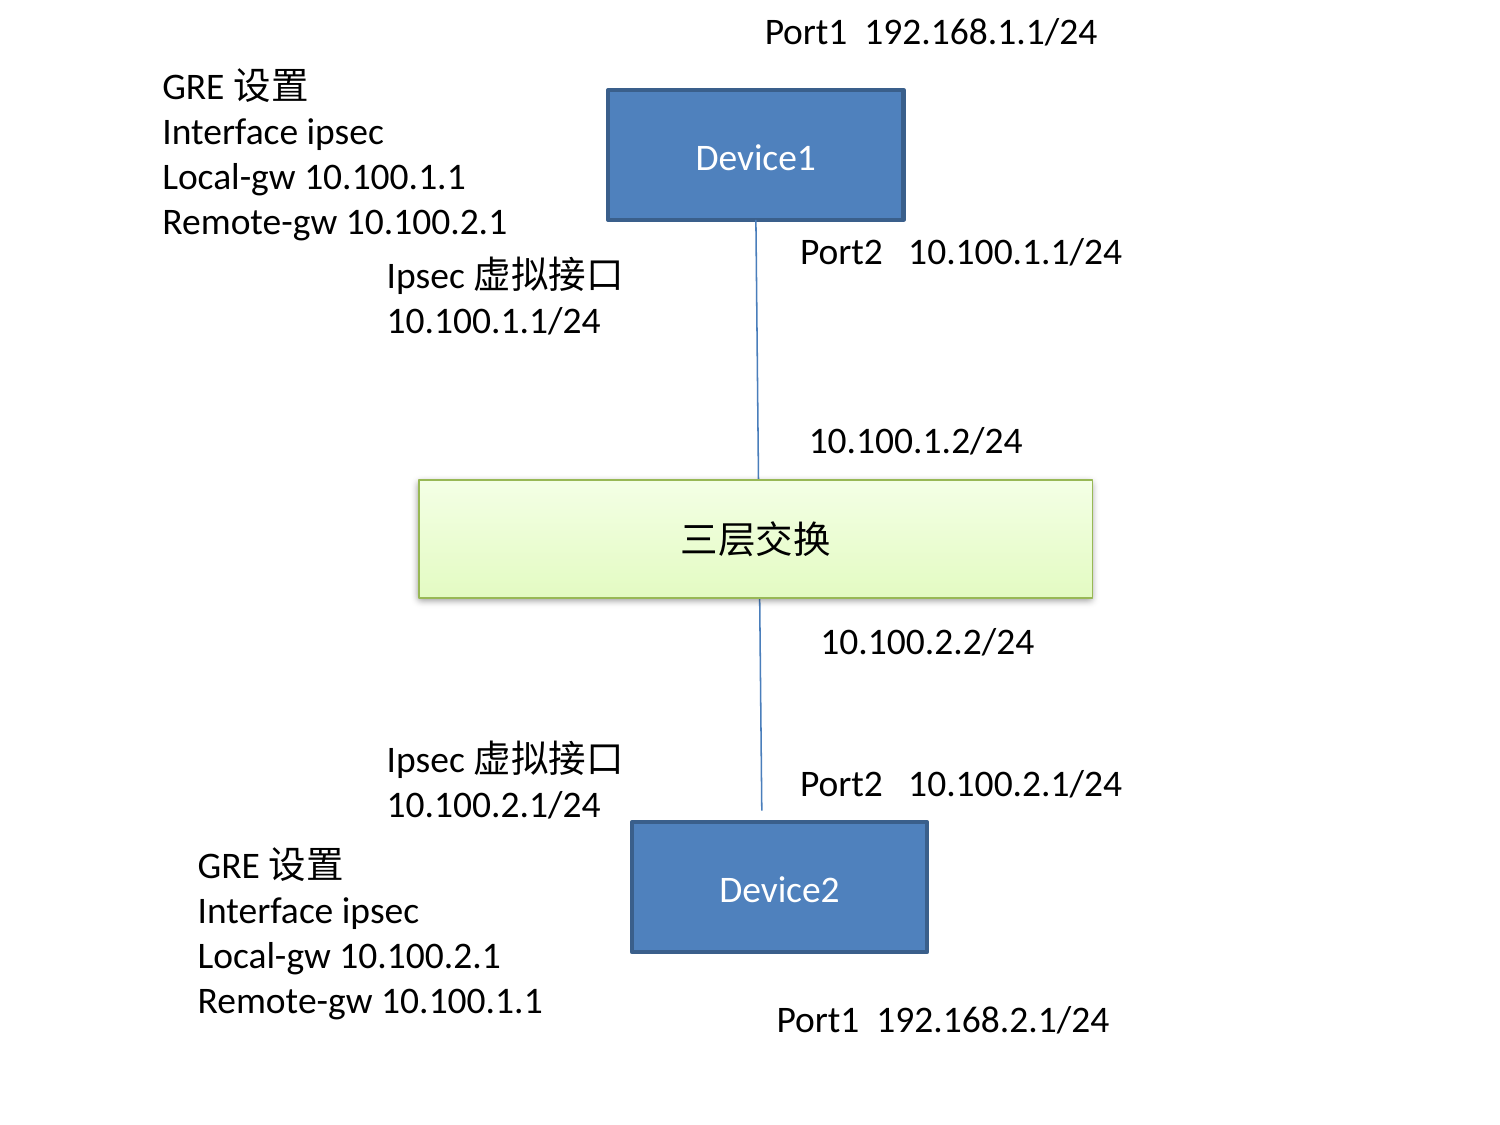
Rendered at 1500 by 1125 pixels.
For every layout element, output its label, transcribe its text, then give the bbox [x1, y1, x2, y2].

text_box Device1 [606, 88, 906, 222]
text_box 三层交换 [418, 479, 750, 599]
text_box Device2 [630, 820, 929, 954]
text_box Ipsec虚拟接口 10.100.1.1/24 [371, 243, 750, 349]
text_box GRE设置 Interface ipsec Local-gw 10.100.2.1 Remote-gw 10.100.1.1 [183, 834, 573, 1029]
text_box Ipsec虚拟接口 10.100.2.1/24 [371, 727, 762, 833]
text_box GRE设置 Interface ipsec Local-gw 10.100.1.1 Remote-gw 10.100.2.1 [147, 54, 538, 250]
text_box Port1 192.168.1.1/24 [750, 0, 1140, 60]
text_box 三层交换 [767, 479, 1093, 599]
text_box Port1 192.168.2.1/24 [761, 987, 1152, 1048]
text_box Port2 10.100.1.1/24 [785, 219, 1176, 280]
text_box Port2 10.100.2.1/24 [785, 751, 1176, 812]
text_box 10.100.2.2/24 [797, 609, 1188, 670]
text_box 10.100.1.2/24 [785, 408, 1176, 469]
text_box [755, 219, 762, 811]
